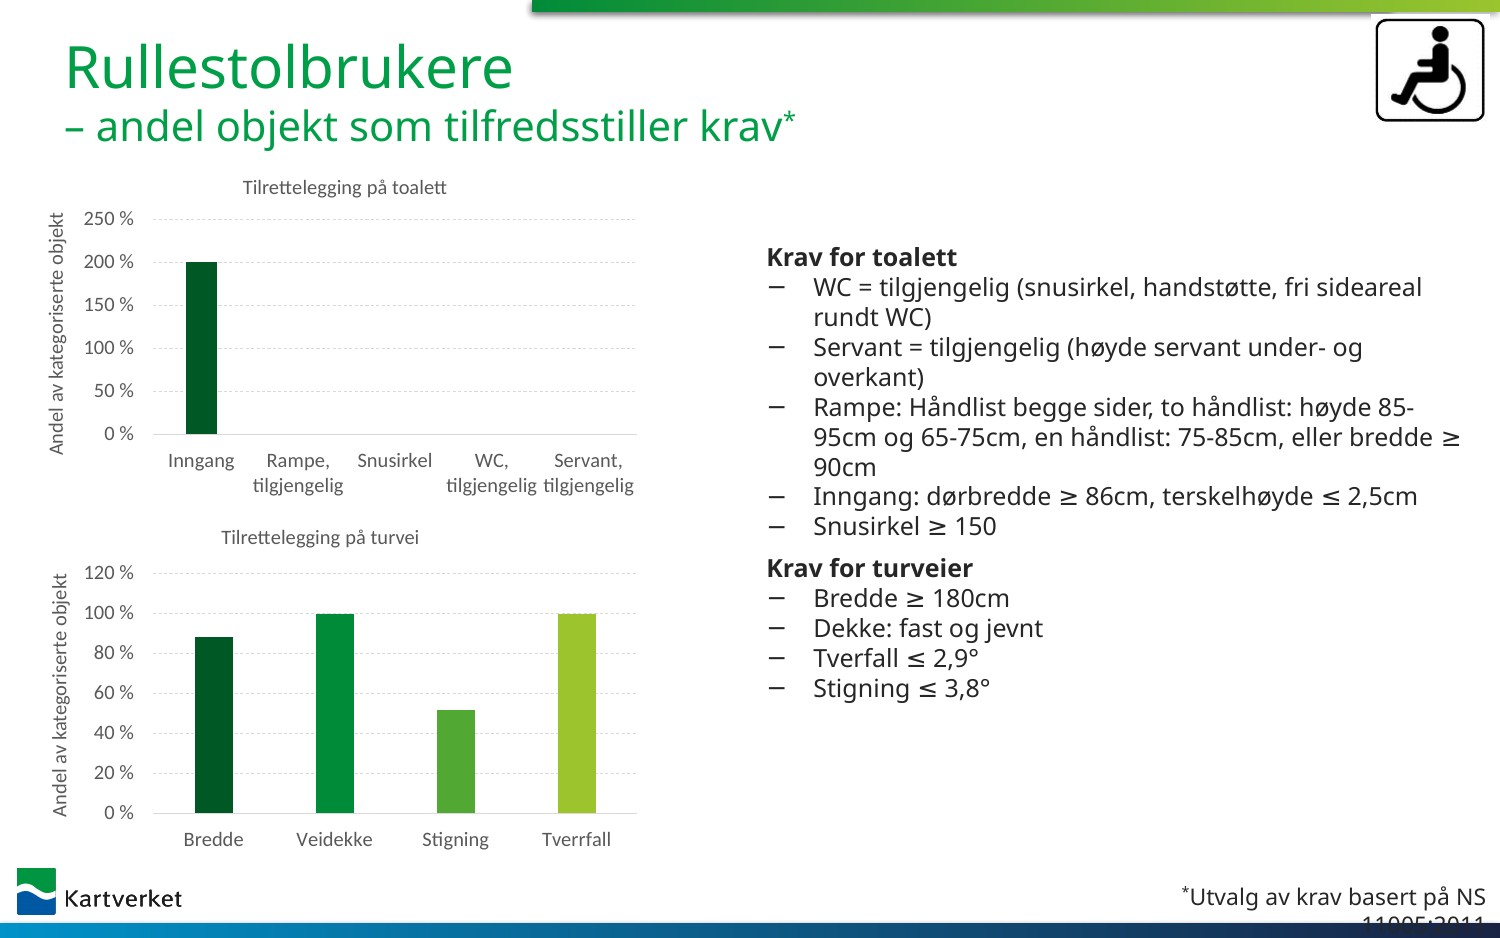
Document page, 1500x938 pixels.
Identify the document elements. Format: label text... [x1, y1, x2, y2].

picture [1371, 13, 1491, 127]
text_box Rullestolbrukere – andel objekt som tilfredsstiller krav* [49, 14, 1431, 158]
text_box Krav for toalett WC = tilgjengelig (snusirkel, handstøtte, fri sideareal rundt WC) Servant = tilgjengelig (høyde servant under- og overkant) Rampe: Håndlist begge sider, to håndlist: høyde 85-95cm og 65-75cm, en håndlist: 75-85cm, eller bredde ≥ 90cm Inngang: dørbredde ≥ 86cm, terskelhøyde ≤ 2,5cm Snusirkel ≥ 150 [751, 234, 1483, 545]
picture [41, 166, 650, 505]
picture [41, 520, 650, 859]
text_box *Utvalg av krav basert på NS 11005:2011 [1068, 873, 1500, 938]
text_box Krav for turveier Bredde ≥ 180cm Dekke: fast og jevnt Tverfall ≤ 2,9° Stigning ≤ 3,8° [751, 545, 1483, 710]
